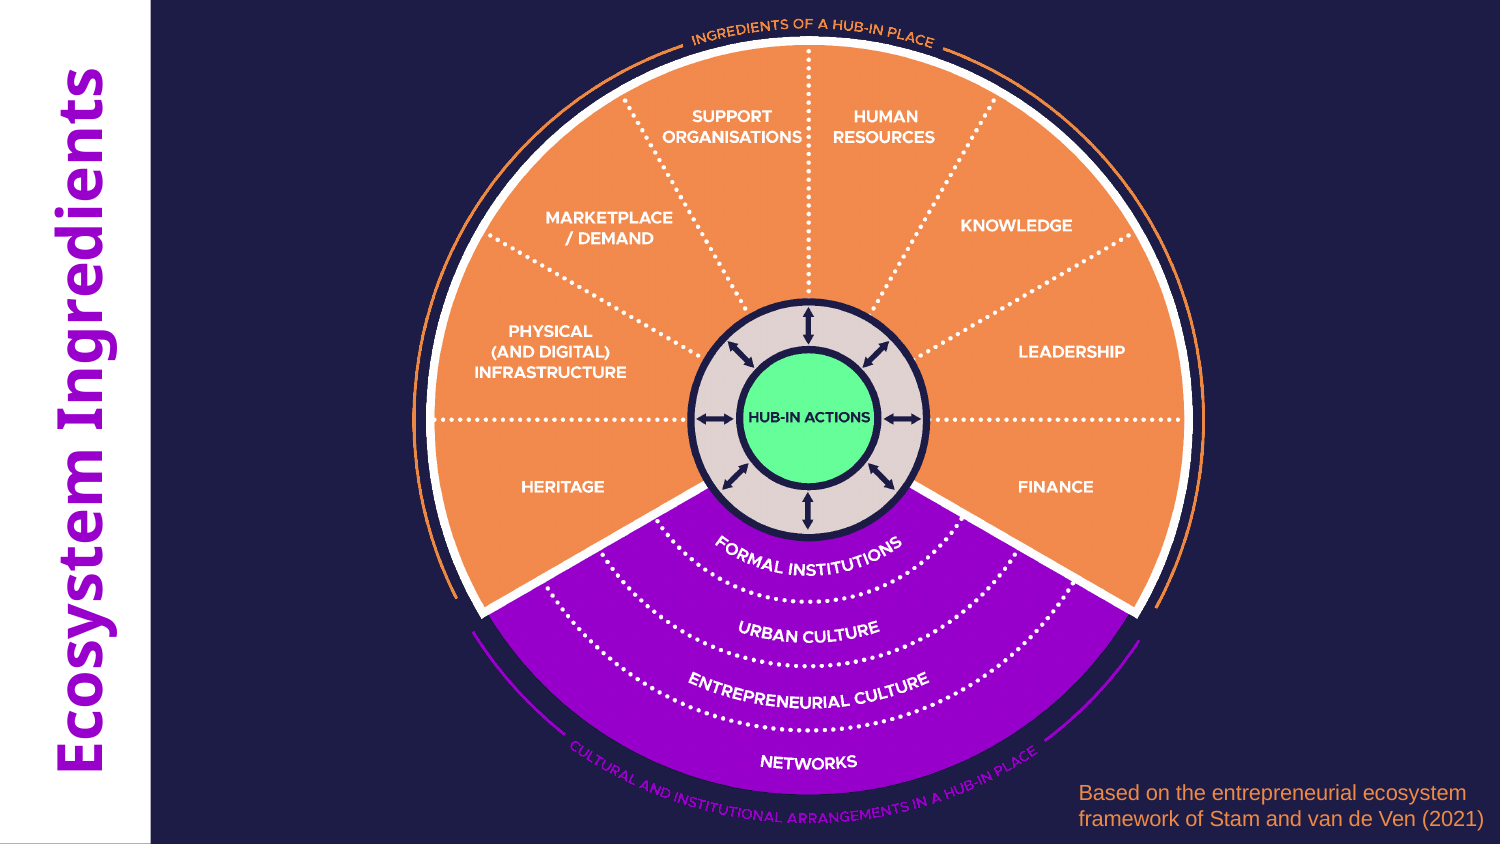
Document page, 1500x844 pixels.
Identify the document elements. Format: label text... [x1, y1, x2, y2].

picture [412, 16, 1243, 828]
text_box Based on the entrepreneurial ecosystem framework of Stam and van de Ven (2021) [1063, 771, 1500, 839]
title Ecosystem Ingredients [32, 37, 128, 807]
